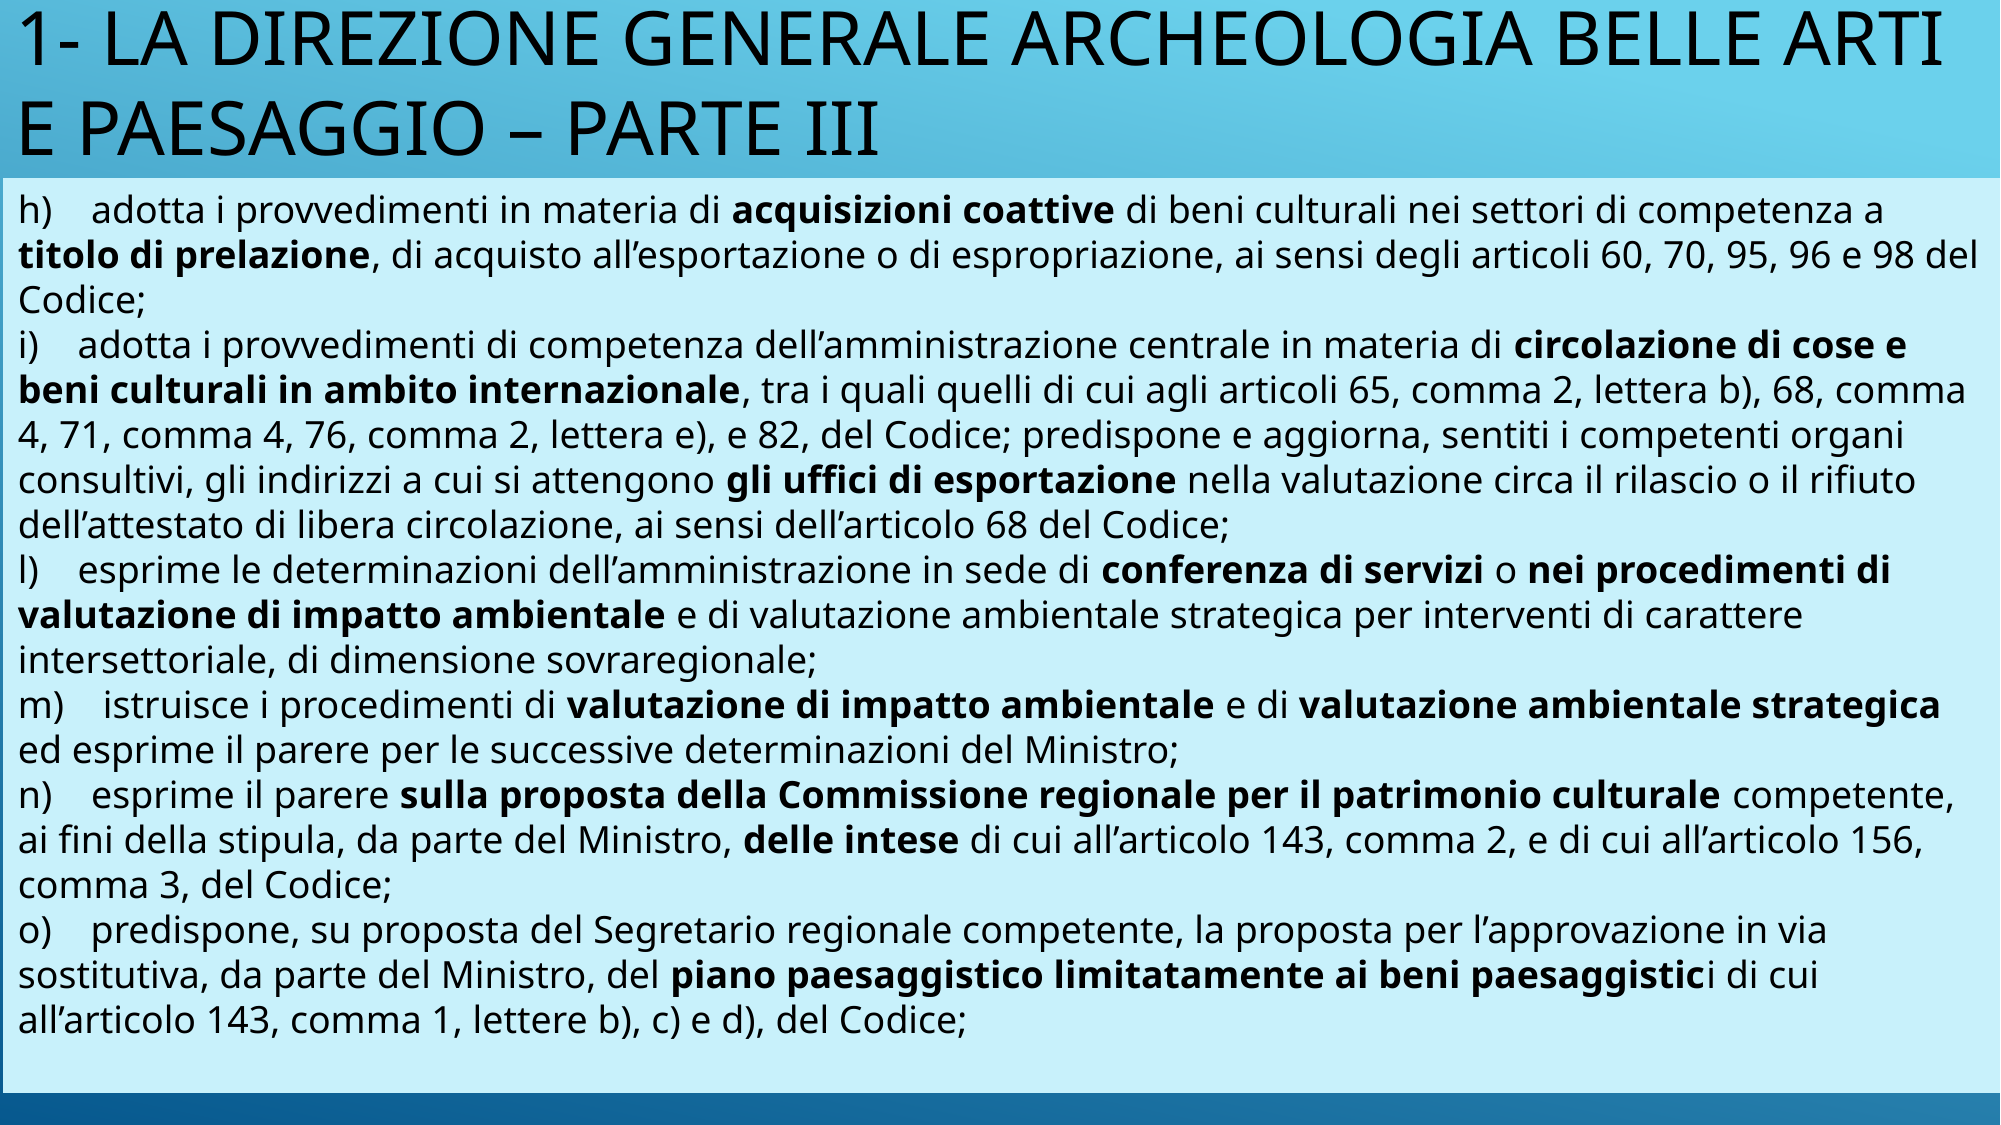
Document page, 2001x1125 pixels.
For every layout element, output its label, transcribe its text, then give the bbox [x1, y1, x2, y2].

title 1- LA DIREZIONE GENERALE ARCHEOLOGIA BELLE ARTI E PAESAGGIO – parte III [0, 0, 2000, 179]
text_box h) adotta i provvedimenti in materia di acquisizioni coattive di beni culturali nei settori di competenza a titolo di prelazione, di acquisto all’esportazione o di espropriazione, ai sensi degli articoli 60, 70, 95, 96 e 98 del Codice; i) adotta i provvedimenti di competenza dell’amministrazione centrale in materia di circolazione di cose e beni culturali in ambito internazionale, tra i quali quelli di cui agli articoli 65, comma 2, lettera b), 68, comma 4, 71, comma 4, 76, comma 2, lettera e), e 82, del Codice; predispone e aggiorna, sentiti i competenti organi consultivi, gli indirizzi a cui si attengono gli uffici di esportazione nella valutazione circa il rilascio o il rifiuto dell’attestato di libera circolazione, ai sensi dell’articolo 68 del Codice; l) esprime le determinazioni dell’amministrazione in sede di conferenza di servizi o nei procedimenti di valutazione di impatto ambientale e di valutazione ambientale strategica per interventi di carattere intersettoriale, di dimensione sovraregionale; m) istruisce i procedimenti di valutazione di impatto ambientale e di valutazione ambientale strategica ed esprime il parere per le successive determinazioni del Ministro; n) esprime il parere sulla proposta della Commissione regionale per il patrimonio culturale competente, ai fini della stipula, da parte del Ministro, delle intese di cui all’articolo 143, comma 2, e di cui all’articolo 156, comma 3, del Codice; o) predispone, su proposta del Segretario regionale competente, la proposta per l’approvazione in via sostitutiva, da parte del Ministro, del piano paesaggistico limitatamente ai beni paesaggistici di cui all’articolo 143, comma 1, lettere b), c) e d), del Codice; [3, 178, 2000, 1093]
